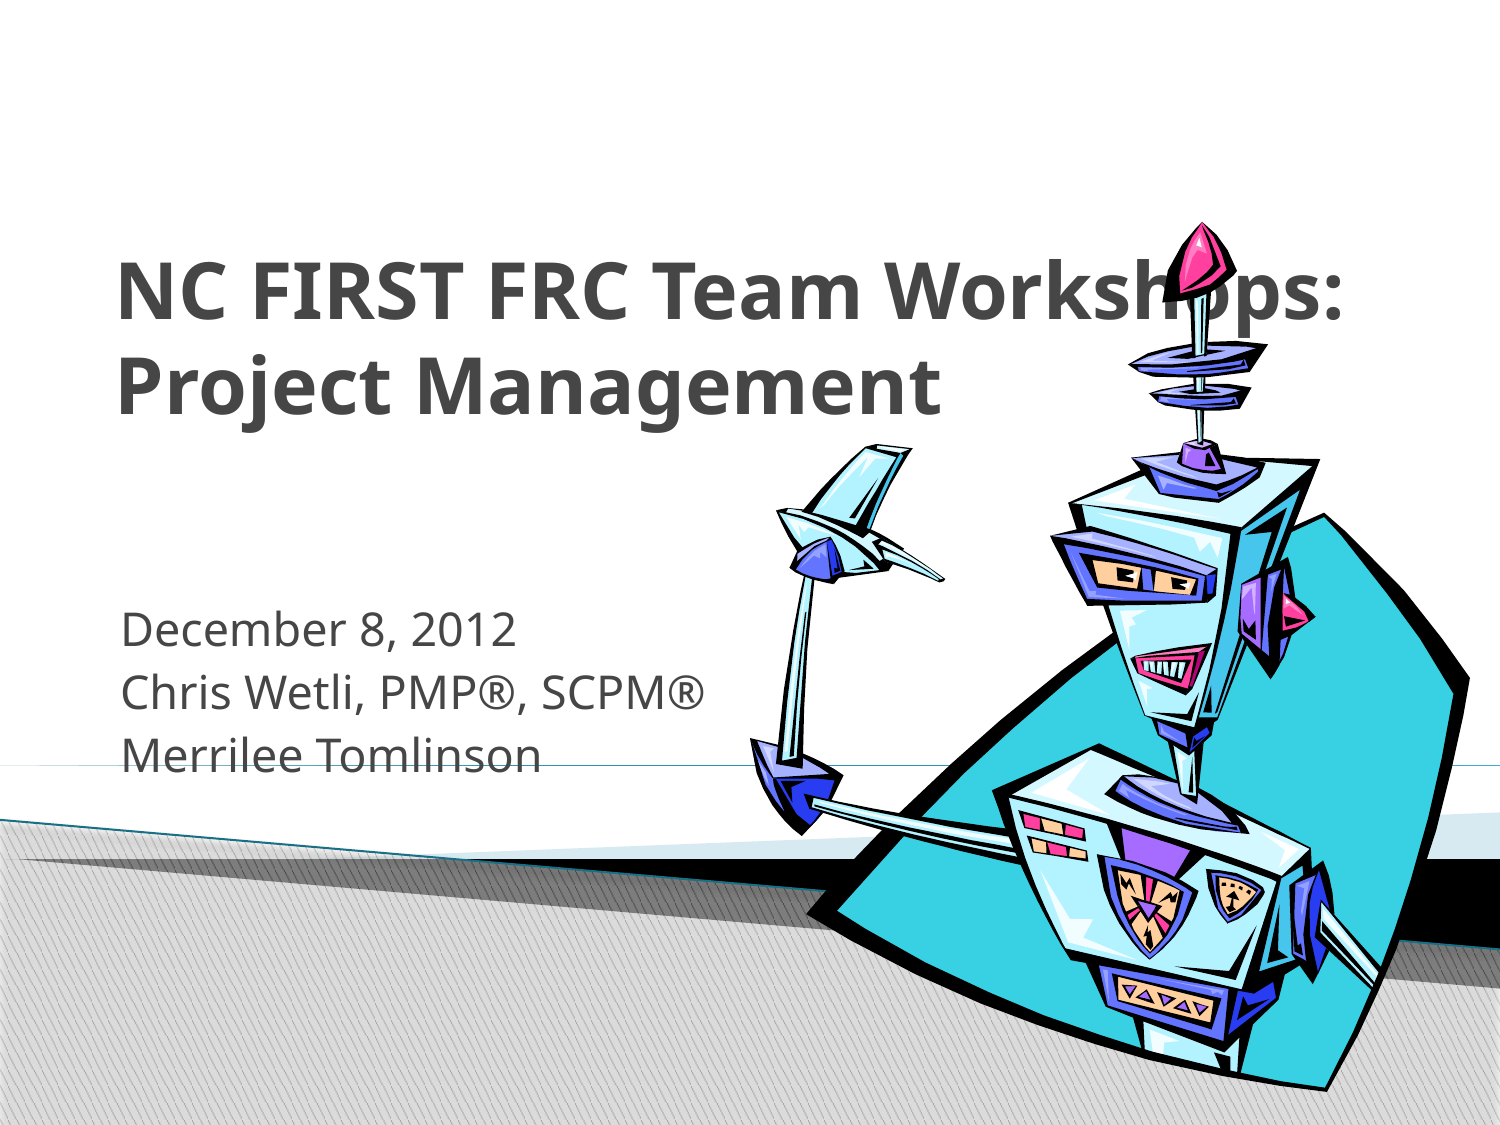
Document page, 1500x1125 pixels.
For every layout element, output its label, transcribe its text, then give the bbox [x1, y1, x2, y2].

subtitle December 8, 2012 Chris Wetli, PMP®, SCPM® Merrilee Tomlinson [112, 592, 743, 790]
picture [5, 212, 1500, 1102]
title NC FIRST FRC Team Workshops: Project Management [99, 137, 1375, 438]
